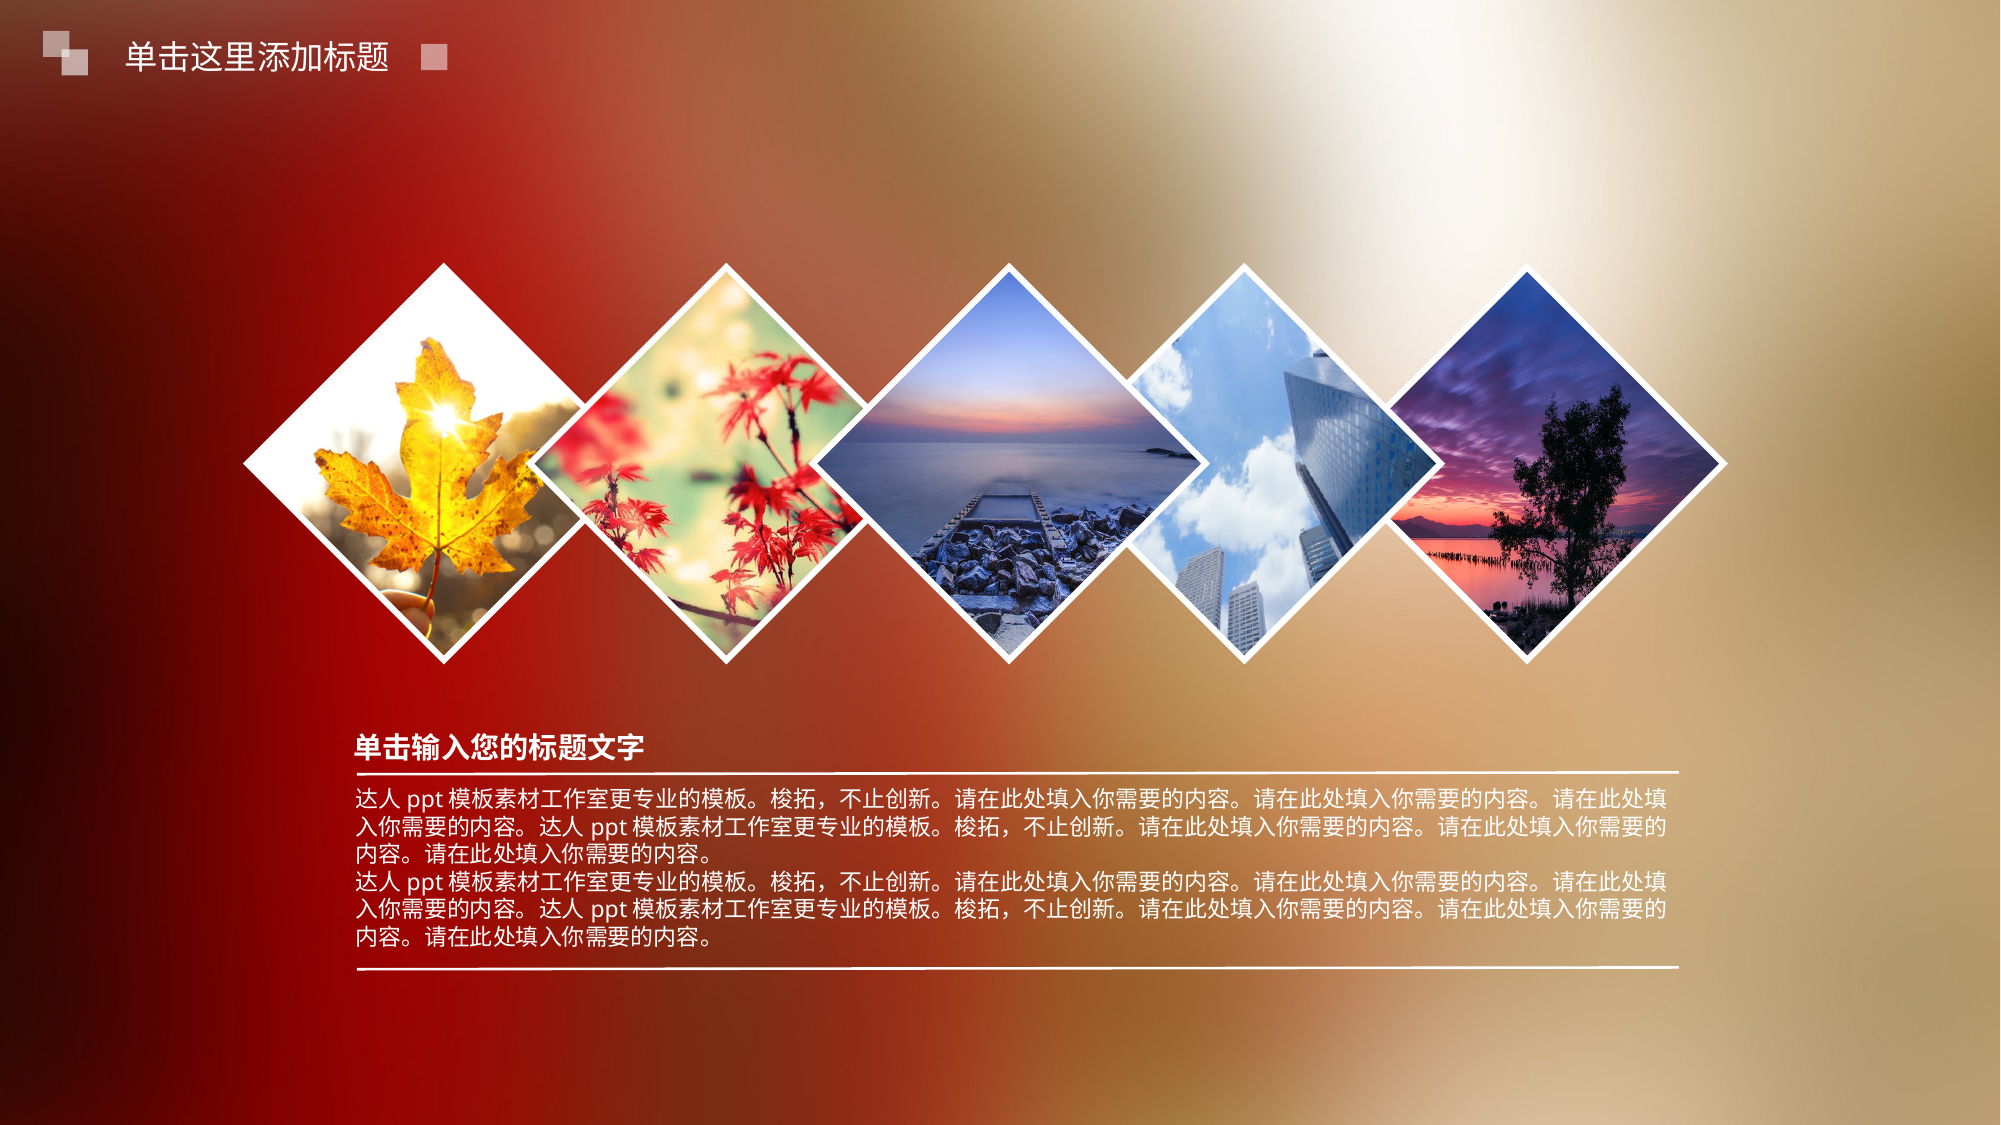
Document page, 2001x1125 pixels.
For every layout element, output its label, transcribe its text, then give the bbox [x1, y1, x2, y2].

text_box [812, 267, 1206, 661]
text_box [529, 267, 868, 661]
text_box [247, 267, 585, 661]
text_box 达人ppt模板素材工作室更专业的模板。梭拓，不止创新。请在此处填入你需要的内容。请在此处填入你需要的内容。请在此处填入你需要的内容。达人ppt模板素材工作室更专业的模板。梭拓，不止创新。请在此处填入你需要的内容。请在此处填入你需要的内容。请在此处填入你需要的内容。 达人ppt模板素材工作室更专业的模板。梭拓，不止创新。请在此处填入你需要的内容。请在此处填入你需要的内容。请在此处填入你需要的内容。达人ppt模板素材工作室更专业的模板。梭拓，不止创新。请在此处填入你需要的内容。请在此处填入你需要的内容。请在此处填入你需要的内容。 [340, 777, 1699, 957]
text_box [1386, 267, 1724, 661]
text_box 单击输入您的标题文字 [309, 722, 690, 772]
text_box [1127, 267, 1441, 661]
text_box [42, 30, 448, 76]
picture [0, 0, 2001, 1125]
